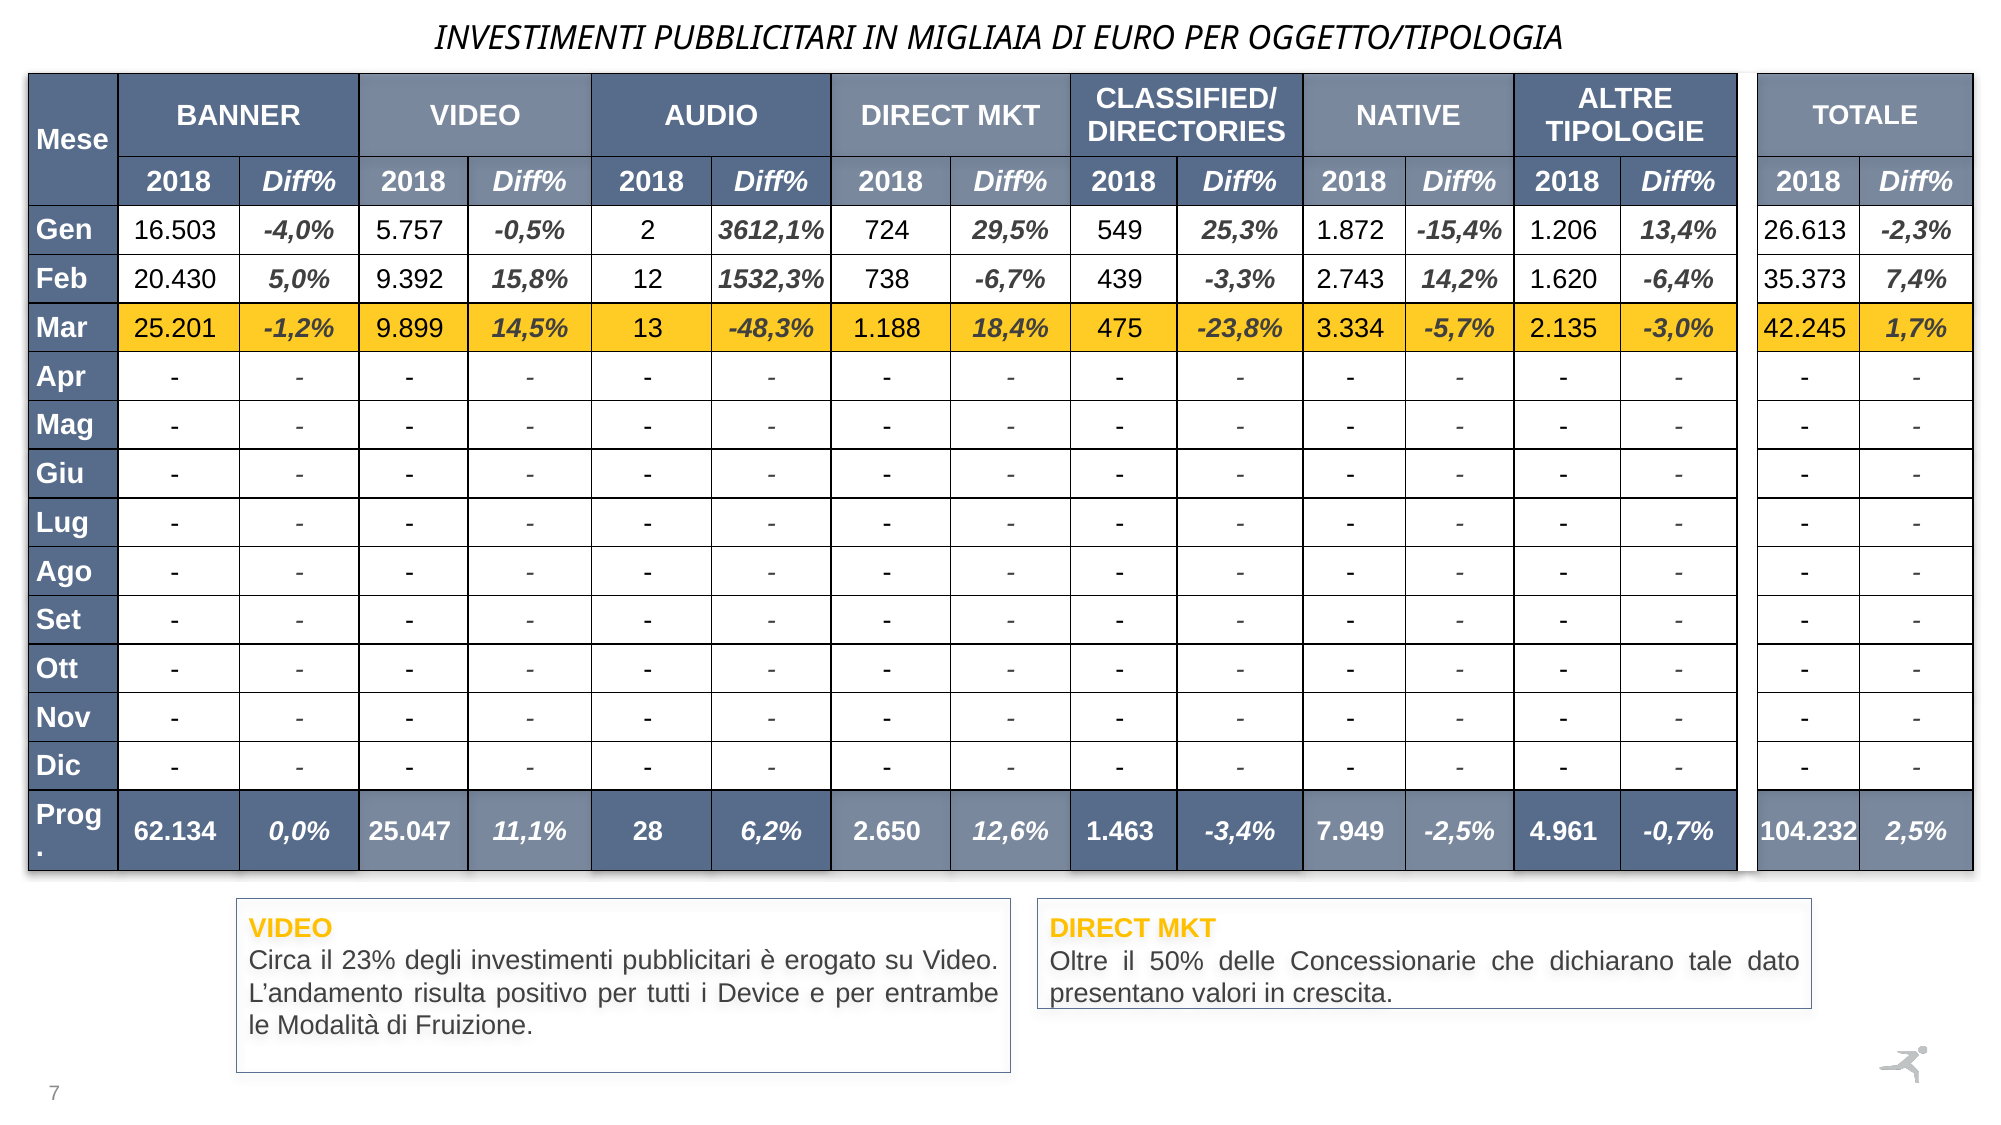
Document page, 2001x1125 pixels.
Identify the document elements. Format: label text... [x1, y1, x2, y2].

table_cell 7.949 [1304, 791, 1405, 870]
table_cell - [1621, 499, 1736, 546]
table_header NATIVE [1304, 74, 1513, 156]
table_cell Diff% [1178, 157, 1302, 205]
table_cell - [1860, 693, 1972, 741]
table_cell [1738, 498, 1757, 547]
table_header [1738, 73, 1757, 157]
table_cell 7,4% [1860, 255, 1972, 302]
table_cell 1.620 [1515, 255, 1620, 302]
table_cell 16.503 [119, 206, 239, 254]
table_cell - [1621, 693, 1736, 741]
table_cell - [469, 596, 591, 643]
table_cell - [1406, 645, 1513, 692]
table_cell - [469, 352, 591, 400]
table_cell 25.201 [119, 304, 239, 351]
table_cell - [951, 693, 1070, 741]
table_cell - [712, 645, 830, 692]
table_cell 1.206 [1515, 206, 1620, 254]
table_cell - [360, 450, 467, 497]
table_cell - [240, 450, 358, 497]
table_cell - [592, 742, 711, 789]
table_cell 724 [832, 206, 950, 254]
table_cell - [951, 401, 1070, 448]
table_cell - [832, 401, 950, 448]
table_cell 549 [1071, 206, 1176, 254]
table_cell 738 [832, 255, 950, 302]
table_cell Nov [29, 693, 117, 741]
table_cell - [1071, 352, 1176, 400]
table_cell - [1621, 645, 1736, 692]
table_cell 2018 [1515, 157, 1620, 205]
table_cell - [469, 645, 591, 692]
table_cell - [1621, 742, 1736, 789]
table_cell 2018 [119, 157, 239, 205]
table_cell 9.392 [360, 255, 467, 302]
table_cell - [1406, 547, 1513, 595]
table_cell - [832, 742, 950, 789]
table_cell - [951, 450, 1070, 497]
table_cell - [832, 450, 950, 497]
table_cell Diff% [469, 157, 591, 205]
table_cell - [832, 352, 950, 400]
table_cell 2018 [592, 157, 711, 205]
table_cell - [119, 450, 239, 497]
table_cell Set [29, 596, 117, 643]
table_cell 2018 [360, 157, 467, 205]
table_cell - [1304, 596, 1405, 643]
table_cell 42.245 [1758, 304, 1859, 351]
table_cell [1738, 157, 1757, 206]
table_cell 13 [592, 304, 711, 351]
table_cell - [1515, 352, 1620, 400]
table_cell 25,3% [1178, 206, 1302, 254]
table_cell -2,3% [1860, 206, 1972, 254]
table_cell - [1304, 352, 1405, 400]
table_cell - [119, 596, 239, 643]
table_cell [1738, 644, 1757, 693]
table_cell - [1621, 401, 1736, 448]
table_cell -2,5% [1406, 791, 1513, 870]
table_cell 28 [592, 791, 711, 870]
table_cell 5,0% [240, 255, 358, 302]
table_cell - [1860, 596, 1972, 643]
table_cell - [469, 499, 591, 546]
table_cell -4,0% [240, 206, 358, 254]
table_cell [1738, 254, 1757, 303]
table_cell Diff% [240, 157, 358, 205]
table_cell -15,4% [1406, 206, 1513, 254]
table_cell - [119, 693, 239, 741]
table_cell - [1860, 401, 1972, 448]
table_cell 1532,3% [712, 255, 830, 302]
table_cell - [951, 742, 1070, 789]
table_header VIDEO [360, 74, 591, 156]
table_cell - [1406, 450, 1513, 497]
text_box DIRECT MKT Oltre il 50% delle Concessionarie che dichiarano tale dato presentano valori in crescita. [1037, 898, 1812, 1009]
table_cell - [360, 742, 467, 789]
table_cell - [832, 596, 950, 643]
table_cell [1738, 303, 1757, 352]
table_cell - [360, 645, 467, 692]
table_cell - [1071, 645, 1176, 692]
table_cell - [119, 742, 239, 789]
table_cell - [1860, 742, 1972, 789]
table_cell - [1621, 547, 1736, 595]
table_cell - [1178, 499, 1302, 546]
table_cell 2018 [1304, 157, 1405, 205]
table_cell - [592, 450, 711, 497]
table_cell Diff% [1406, 157, 1513, 205]
table_cell - [1515, 645, 1620, 692]
table_cell - [712, 352, 830, 400]
table_cell Gen [29, 206, 117, 254]
table_cell 6,2% [712, 791, 830, 870]
table_cell - [240, 645, 358, 692]
table_cell Feb [29, 255, 117, 302]
table_cell - [469, 742, 591, 789]
table_cell - [712, 450, 830, 497]
table_cell Prog. [29, 791, 117, 870]
table_cell - [712, 401, 830, 448]
table_cell - [951, 547, 1070, 595]
table_cell - [592, 499, 711, 546]
table_cell - [360, 401, 467, 448]
table_cell Diff% [712, 157, 830, 205]
table_cell - [1406, 499, 1513, 546]
table_cell 0,0% [240, 791, 358, 870]
table_cell - [951, 352, 1070, 400]
table_cell -0,7% [1621, 791, 1736, 870]
table_cell Apr [29, 352, 117, 400]
table_cell - [1758, 547, 1859, 595]
table_cell - [712, 499, 830, 546]
table_cell - [592, 645, 711, 692]
table_cell - [951, 499, 1070, 546]
table_cell 12,6% [951, 791, 1070, 870]
table_cell Lug [29, 499, 117, 546]
table_cell - [1178, 401, 1302, 448]
table_header Mese [29, 74, 117, 205]
table_cell - [1178, 352, 1302, 400]
table_cell - [832, 547, 950, 595]
table_cell - [1515, 596, 1620, 643]
table_cell - [1304, 693, 1405, 741]
table_cell 2018 [1071, 157, 1176, 205]
table_cell - [1304, 450, 1405, 497]
table_cell 2.650 [832, 791, 950, 870]
table_cell 2018 [1758, 157, 1859, 205]
table_cell - [469, 401, 591, 448]
table_cell Ago [29, 547, 117, 595]
table_cell - [240, 499, 358, 546]
table_cell - [360, 499, 467, 546]
table_cell [1738, 741, 1757, 790]
table_cell - [592, 547, 711, 595]
table_cell - [1071, 596, 1176, 643]
table_cell - [1758, 742, 1859, 789]
table_cell 1.872 [1304, 206, 1405, 254]
table_cell - [951, 645, 1070, 692]
table_cell 5.757 [360, 206, 467, 254]
table_cell 25.047 [360, 791, 467, 870]
text_box VIDEO Circa il 23% degli investimenti pubblicitari è erogato su Video. L’andamento risulta positivo per tutti i Device e per entrambe le Modalità di Fruizione. [236, 898, 1011, 1073]
table_cell Giu [29, 450, 117, 497]
table_cell 14,5% [469, 304, 591, 351]
table_cell - [832, 645, 950, 692]
table_cell 4.961 [1515, 791, 1620, 870]
table_cell [1738, 693, 1757, 741]
table_cell - [1758, 693, 1859, 741]
table_cell - [1515, 693, 1620, 741]
table_cell - [1071, 499, 1176, 546]
table_cell 2 [592, 206, 711, 254]
table_cell Ott [29, 645, 117, 692]
table_header AUDIO [592, 74, 830, 156]
table_cell -5,7% [1406, 304, 1513, 351]
table_cell - [1758, 352, 1859, 400]
table_cell 2,5% [1860, 791, 1972, 870]
table_cell 475 [1071, 304, 1176, 351]
table_cell - [1860, 499, 1972, 546]
table_cell 26.613 [1758, 206, 1859, 254]
table_cell [1738, 595, 1757, 644]
table_cell Diff% [1621, 157, 1736, 205]
table_cell - [1304, 645, 1405, 692]
table_cell - [119, 645, 239, 692]
table_cell -0,5% [469, 206, 591, 254]
table_cell - [1406, 596, 1513, 643]
table_header CLASSIFIED/ DIRECTORIES [1071, 74, 1302, 156]
table_cell -1,2% [240, 304, 358, 351]
table_cell Diff% [951, 157, 1070, 205]
table_cell -6,7% [951, 255, 1070, 302]
table_cell 3.334 [1304, 304, 1405, 351]
table_cell -3,4% [1178, 791, 1302, 870]
table_cell - [1178, 596, 1302, 643]
table_cell -6,4% [1621, 255, 1736, 302]
table_cell Diff% [1860, 157, 1972, 205]
table_cell - [1071, 450, 1176, 497]
table_cell - [1860, 352, 1972, 400]
table_cell - [1304, 499, 1405, 546]
table_cell - [1071, 742, 1176, 789]
table_cell 3612,1% [712, 206, 830, 254]
table_cell - [712, 742, 830, 789]
table_cell - [119, 352, 239, 400]
table_cell - [360, 596, 467, 643]
table_cell - [592, 596, 711, 643]
slide_number 7 [0, 1061, 75, 1122]
table_cell - [1515, 401, 1620, 448]
table_cell 14,2% [1406, 255, 1513, 302]
table_cell 29,5% [951, 206, 1070, 254]
table_cell 11,1% [469, 791, 591, 870]
table_cell - [1071, 547, 1176, 595]
table_cell - [1515, 499, 1620, 546]
table_cell 18,4% [951, 304, 1070, 351]
table_cell - [1860, 450, 1972, 497]
table_cell - [240, 352, 358, 400]
table_cell - [592, 693, 711, 741]
table_cell - [1621, 450, 1736, 497]
subtitle INVESTIMENTI PUBBLICITARI in migliaia di euro per oggetto/tipologia [270, 0, 1730, 69]
table_cell Mar [29, 304, 117, 351]
table_cell - [1758, 645, 1859, 692]
table_cell [1738, 449, 1757, 498]
table_cell - [1621, 352, 1736, 400]
table_cell - [1621, 596, 1736, 643]
table_cell -3,0% [1621, 304, 1736, 351]
table_cell [1738, 547, 1757, 595]
table_cell - [1860, 645, 1972, 692]
table_cell 104.232 [1758, 791, 1859, 870]
table_header DIRECT MKT [832, 74, 1070, 156]
table_cell [1738, 352, 1757, 400]
table_cell - [712, 693, 830, 741]
table_cell - [240, 693, 358, 741]
table_cell - [1178, 450, 1302, 497]
table_cell - [1071, 693, 1176, 741]
table_cell - [1406, 742, 1513, 789]
table_cell - [1758, 401, 1859, 448]
table_cell 1,7% [1860, 304, 1972, 351]
table_cell 2.135 [1515, 304, 1620, 351]
table_cell 13,4% [1621, 206, 1736, 254]
table_cell [1738, 400, 1757, 449]
table_cell - [1304, 547, 1405, 595]
table_cell - [592, 352, 711, 400]
table_cell - [1406, 352, 1513, 400]
table_cell - [832, 499, 950, 546]
table_header TOTALE [1758, 74, 1972, 156]
table_cell 15,8% [469, 255, 591, 302]
table_cell - [1178, 547, 1302, 595]
table_cell 62.134 [119, 791, 239, 870]
table_cell - [360, 693, 467, 741]
table_cell 35.373 [1758, 255, 1859, 302]
table_cell - [1071, 401, 1176, 448]
table_cell [1738, 790, 1757, 871]
table_cell - [469, 547, 591, 595]
table_cell - [119, 401, 239, 448]
table_cell - [469, 450, 591, 497]
table_header BANNER [119, 74, 358, 156]
table_cell - [119, 499, 239, 546]
table_cell -48,3% [712, 304, 830, 351]
table_cell - [832, 693, 950, 741]
table_cell - [1515, 450, 1620, 497]
table_cell - [592, 401, 711, 448]
table_cell - [1178, 645, 1302, 692]
table_cell - [712, 596, 830, 643]
table_cell - [240, 547, 358, 595]
table_header ALTRE TIPOLOGIE [1515, 74, 1736, 156]
table_cell - [1178, 693, 1302, 741]
table_cell [1738, 206, 1757, 254]
table_cell 2.743 [1304, 255, 1405, 302]
table_cell Dic [29, 742, 117, 789]
table_cell -3,3% [1178, 255, 1302, 302]
table_cell 20.430 [119, 255, 239, 302]
table_cell - [360, 352, 467, 400]
table_cell - [1758, 596, 1859, 643]
table_cell - [1406, 401, 1513, 448]
table_cell 1.463 [1071, 791, 1176, 870]
table_cell - [1758, 499, 1859, 546]
table_cell - [712, 547, 830, 595]
table_cell - [360, 547, 467, 595]
table_cell - [240, 596, 358, 643]
table_cell Mag [29, 401, 117, 448]
table_cell - [1515, 547, 1620, 595]
table_cell 439 [1071, 255, 1176, 302]
table_cell - [119, 547, 239, 595]
table_cell - [469, 693, 591, 741]
table_cell 9.899 [360, 304, 467, 351]
table_cell - [1406, 693, 1513, 741]
table_cell - [240, 742, 358, 789]
table_cell 12 [592, 255, 711, 302]
table_cell - [1860, 547, 1972, 595]
table_cell - [1304, 401, 1405, 448]
table_cell 2018 [832, 157, 950, 205]
table_cell - [240, 401, 358, 448]
table_cell - [1758, 450, 1859, 497]
table_cell - [1178, 742, 1302, 789]
table_cell - [1515, 742, 1620, 789]
table_cell - [1304, 742, 1405, 789]
table_cell 1.188 [832, 304, 950, 351]
table_cell - [951, 596, 1070, 643]
table_cell -23,8% [1178, 304, 1302, 351]
